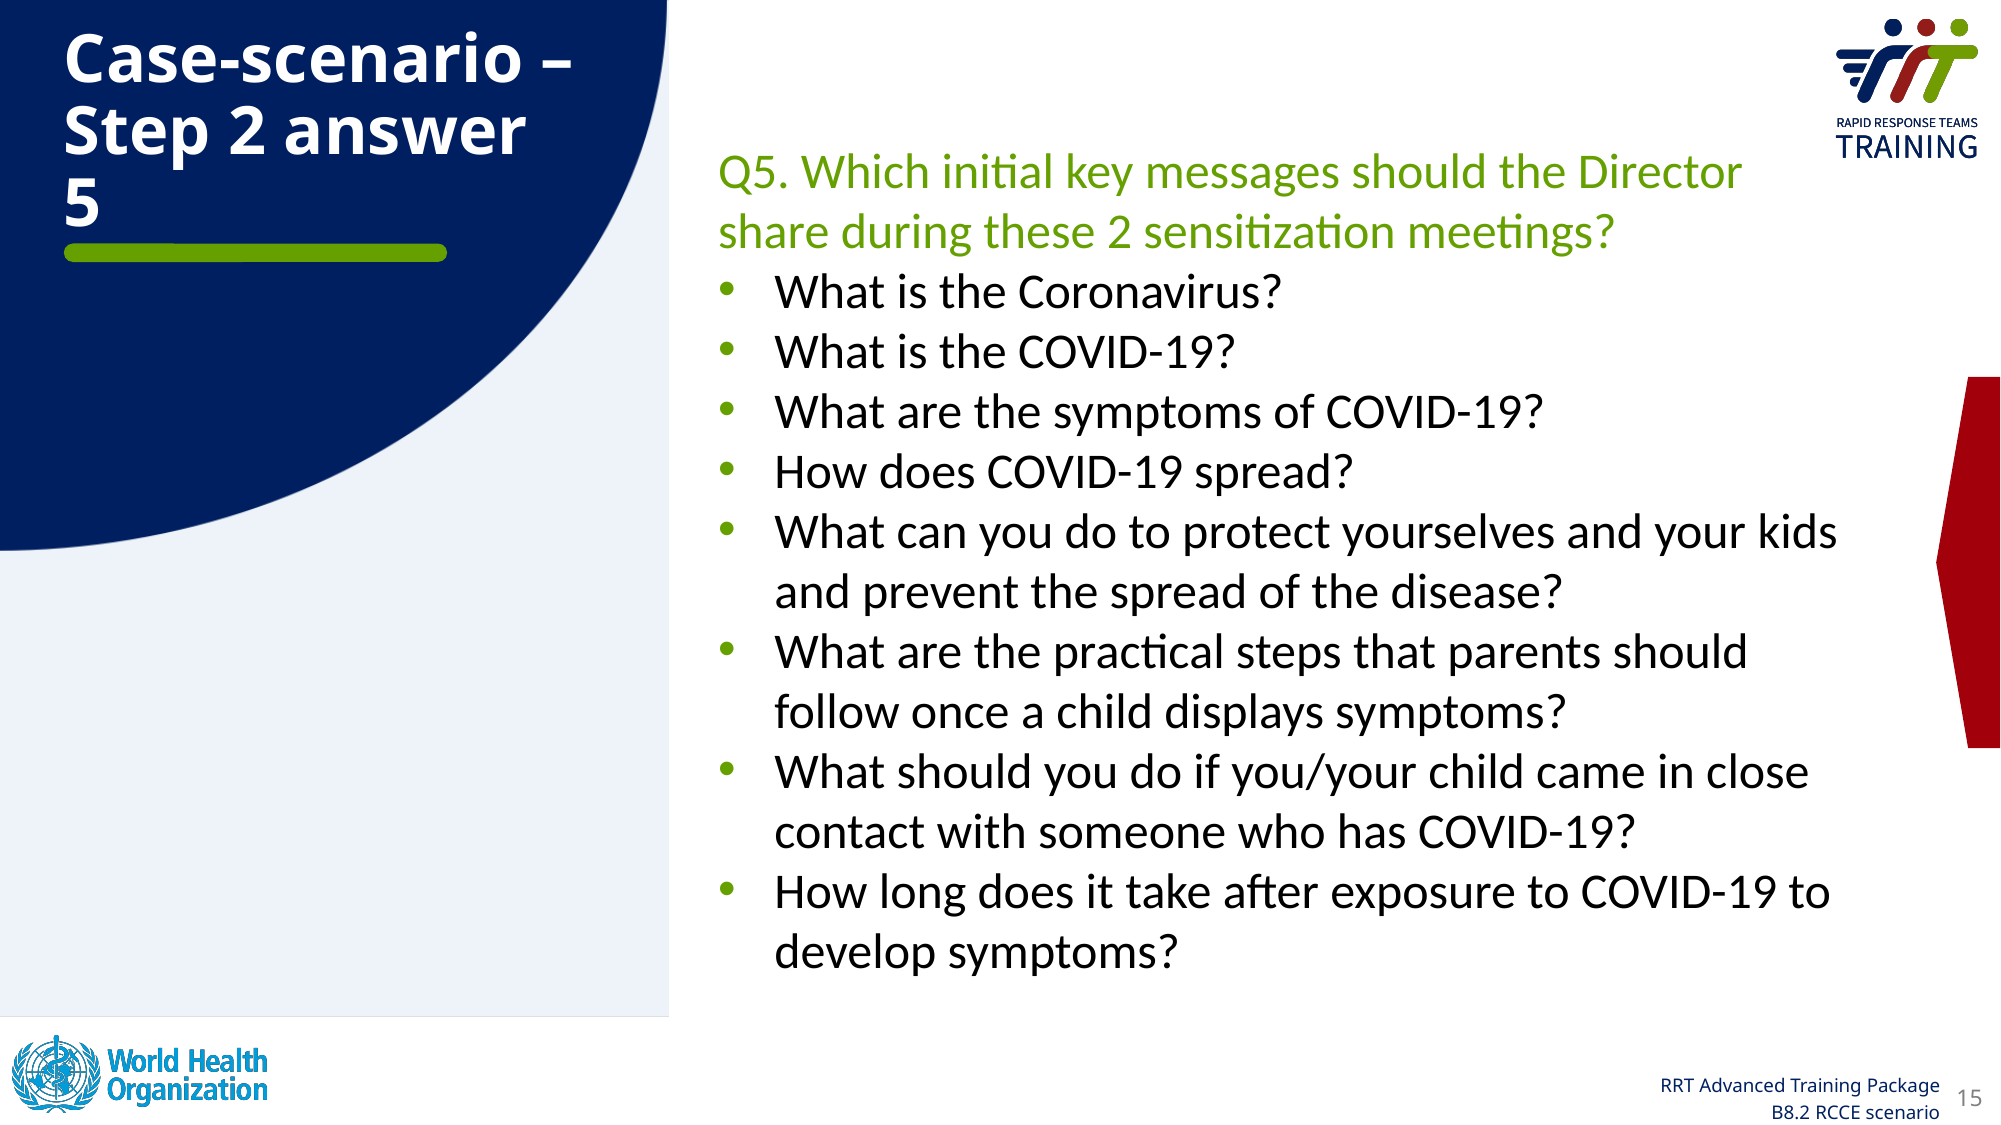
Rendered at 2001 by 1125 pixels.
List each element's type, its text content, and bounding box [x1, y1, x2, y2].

picture [24, 1054, 36, 1087]
text_box Q5. Which initial key messages should the Director share during these 2 sensitization meetings? What is the Coronavirus? What is the COVID-19? What are the symptoms of COVID-19? How does COVID-19 spread? What can you do to protect yourselves and your kids and prevent the spread of the disease? What are the practical steps that parents should follow once a child displays symptoms? What should you do if you/your child came in close contact with someone who has COVID-19? How long does it take after exposure to COVID-19 to develop symptoms? [710, 130, 1872, 986]
text_box Case-scenario – Step 2 answer 5 [63, 103, 600, 242]
picture [34, 1054, 43, 1078]
picture [36, 1088, 78, 1105]
picture [46, 1056, 54, 1062]
picture [12, 1035, 54, 1068]
picture [30, 1083, 37, 1091]
picture [22, 1062, 26, 1077]
picture [40, 1062, 47, 1070]
picture [71, 1053, 90, 1091]
picture [12, 1083, 48, 1113]
picture [0, 0, 669, 1018]
picture [1835, 19, 1978, 167]
picture [59, 1035, 267, 1113]
picture [50, 1108, 62, 1113]
